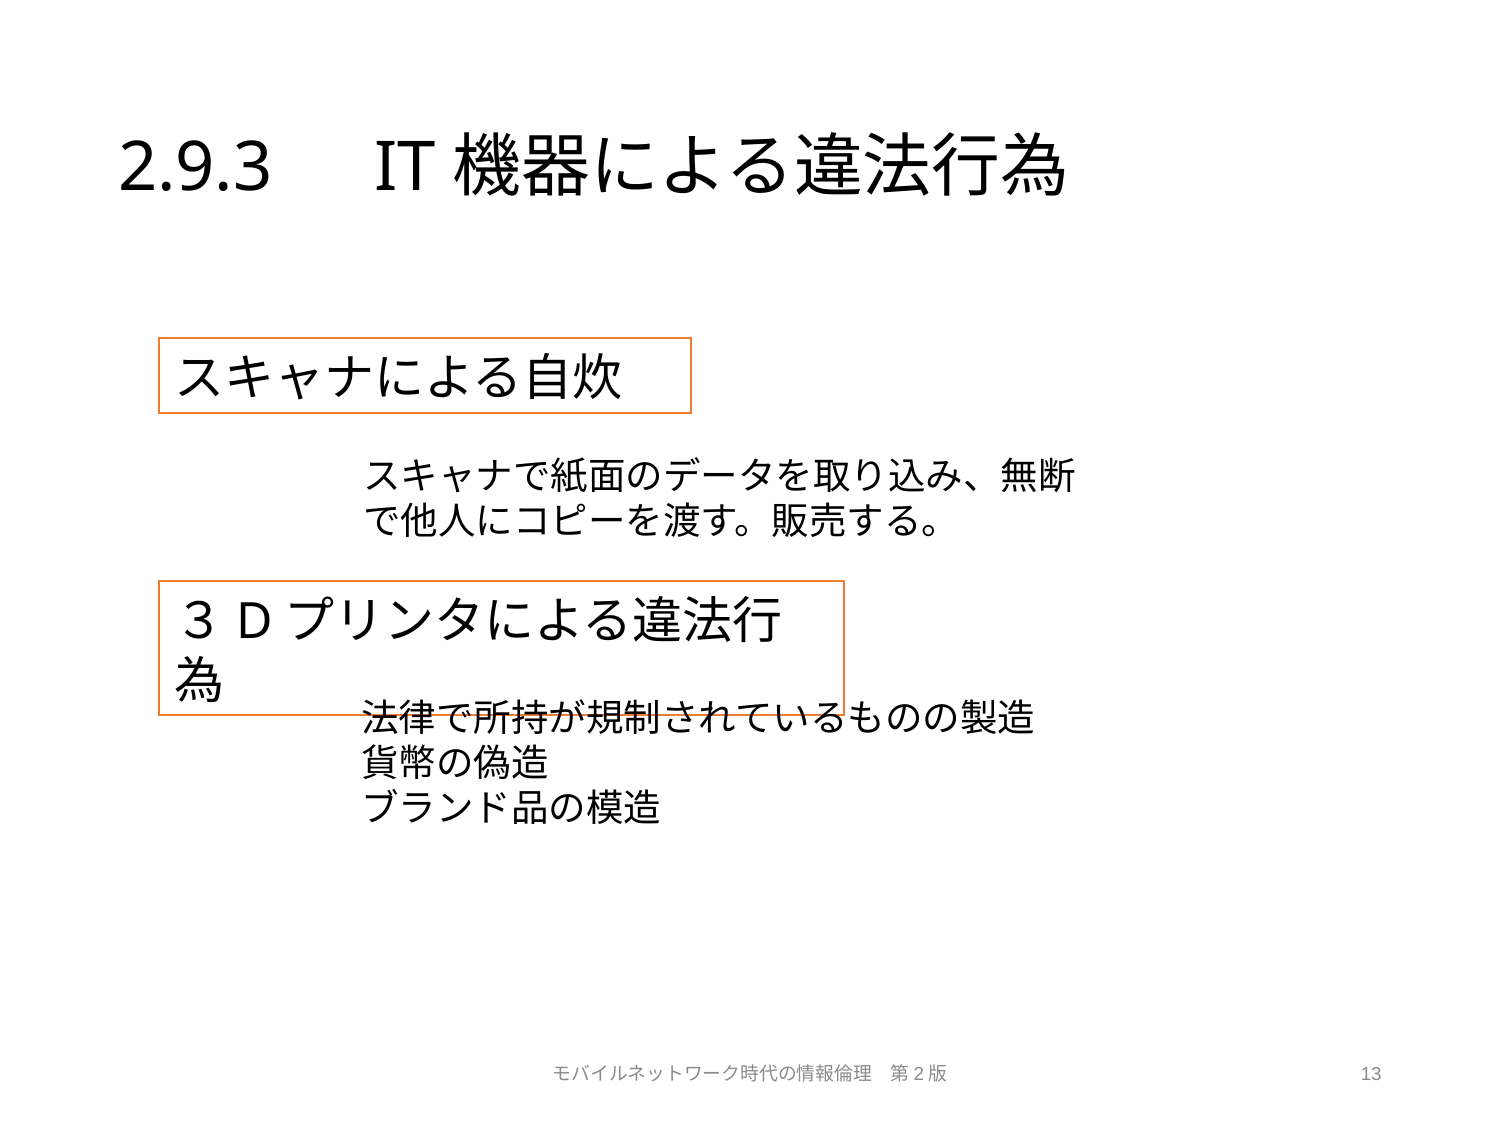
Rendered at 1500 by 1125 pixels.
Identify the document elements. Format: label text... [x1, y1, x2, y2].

title 2.9.3 IT機器による違法行為 [103, 59, 1397, 278]
text_box スキャナで紙面のデータを取り込み、無断で他人にコピーを渡す。販売する。 [348, 444, 1105, 550]
text_box 法律で所持が規制されているものの製造 貨幣の偽造 ブランド品の模造 [346, 686, 1127, 837]
slide_number 13 [1059, 1042, 1397, 1103]
footer モバイルネットワーク時代の情報倫理 第2版 [496, 1042, 1004, 1103]
text_box ３Dプリンタによる違法行為 [158, 580, 845, 716]
text_box スキャナによる自炊 [158, 337, 692, 414]
